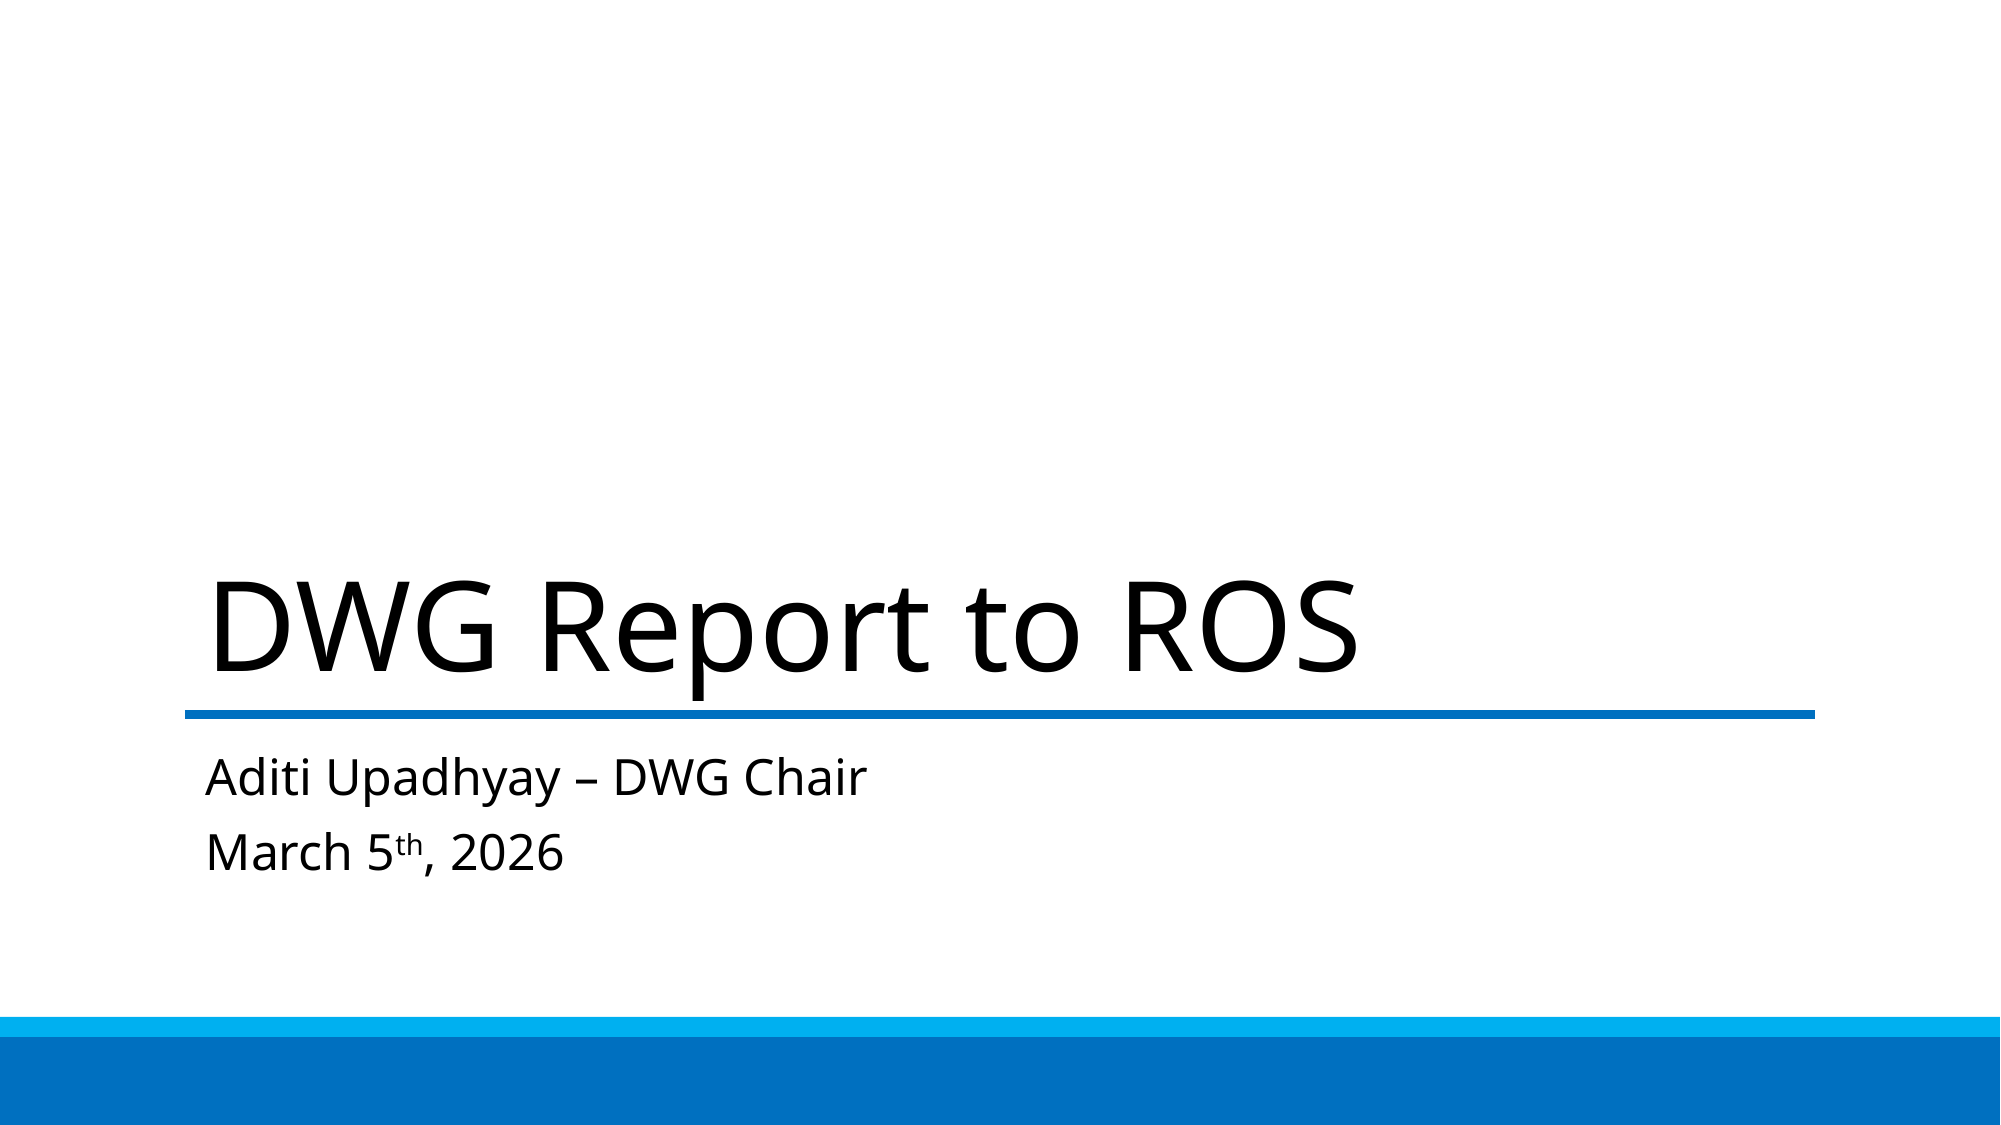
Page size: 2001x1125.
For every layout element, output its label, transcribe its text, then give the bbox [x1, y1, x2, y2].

title DWG Report to ROS [190, 549, 1691, 707]
subtitle Aditi Upadhyay – DWG Chair March 5th, 2026 [190, 744, 1691, 898]
